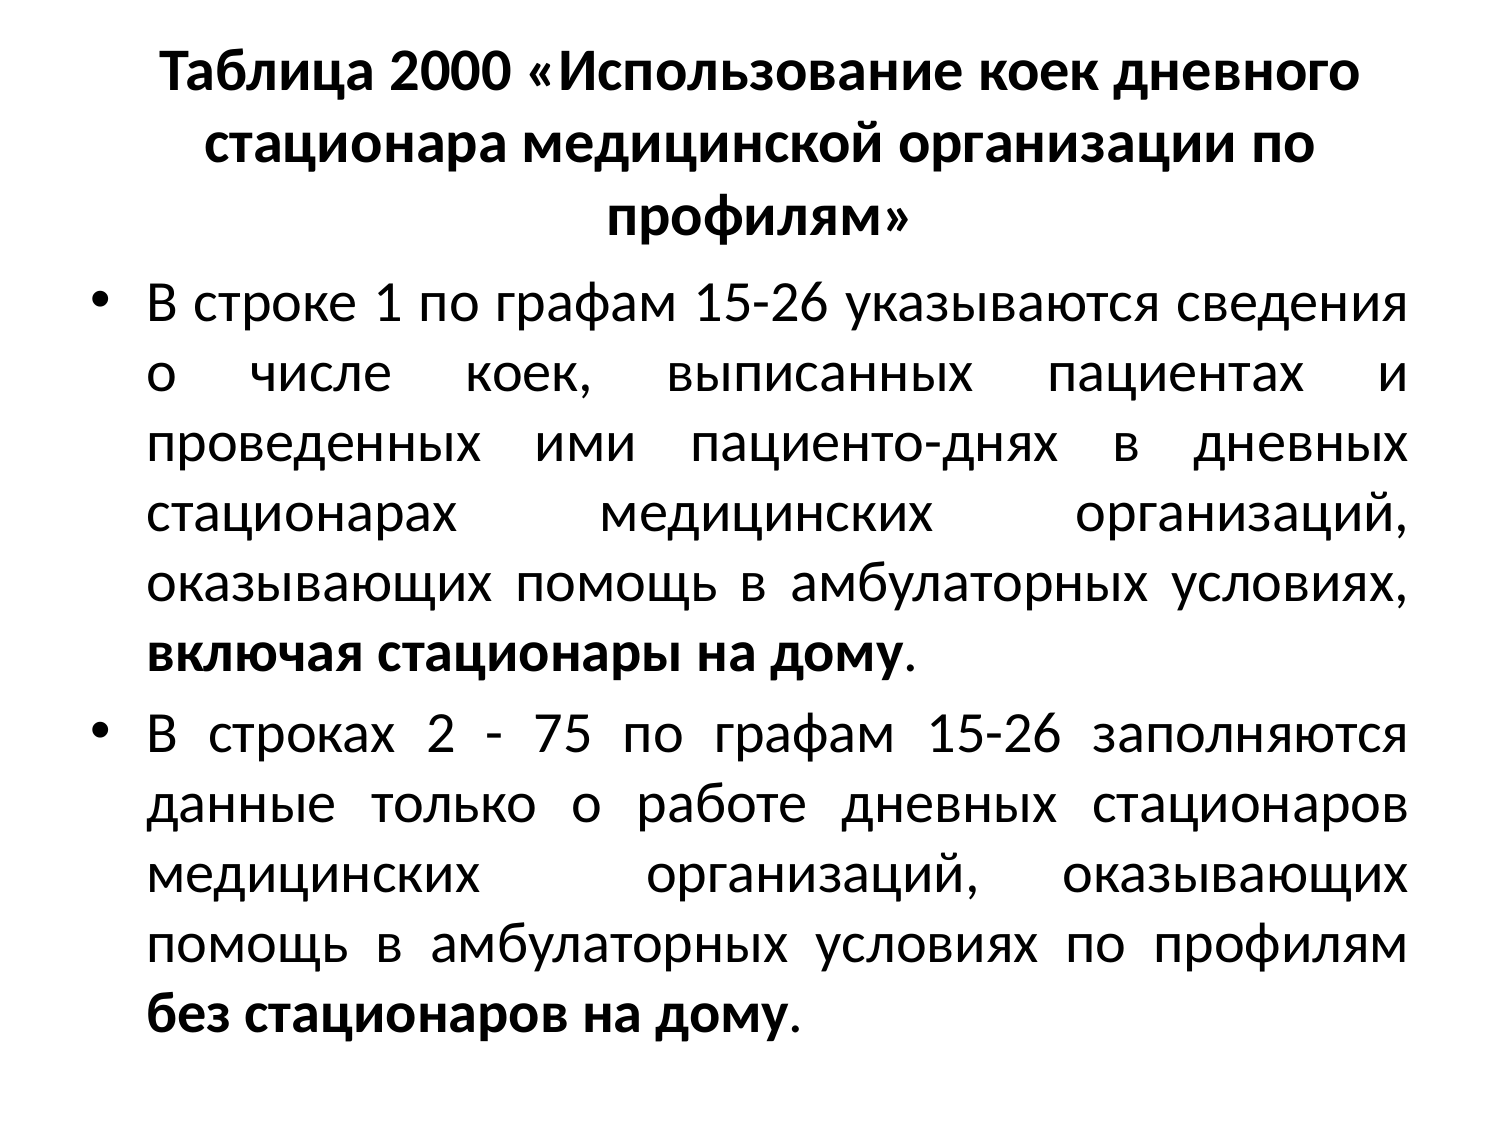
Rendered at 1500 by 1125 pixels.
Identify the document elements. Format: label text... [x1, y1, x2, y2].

title Таблица 2000 «Использование коек дневного стационара медицинской организации по профилям» [75, 45, 1447, 233]
list В строке 1 по графам 15-26 указываются сведения о числе коек, выписанных пациентах и проведенных ими пациенто-днях в дневных стационарах медицинских организаций, оказывающих помощь в амбулаторных условиях, включая стационары на дому. В строках 2 - 75 по графам 15-26 заполняются данные только о работе дневных стационаров медицинских организаций, оказывающих помощь в амбулаторных условиях по профилям без стационаров на дому. [75, 255, 1425, 1059]
